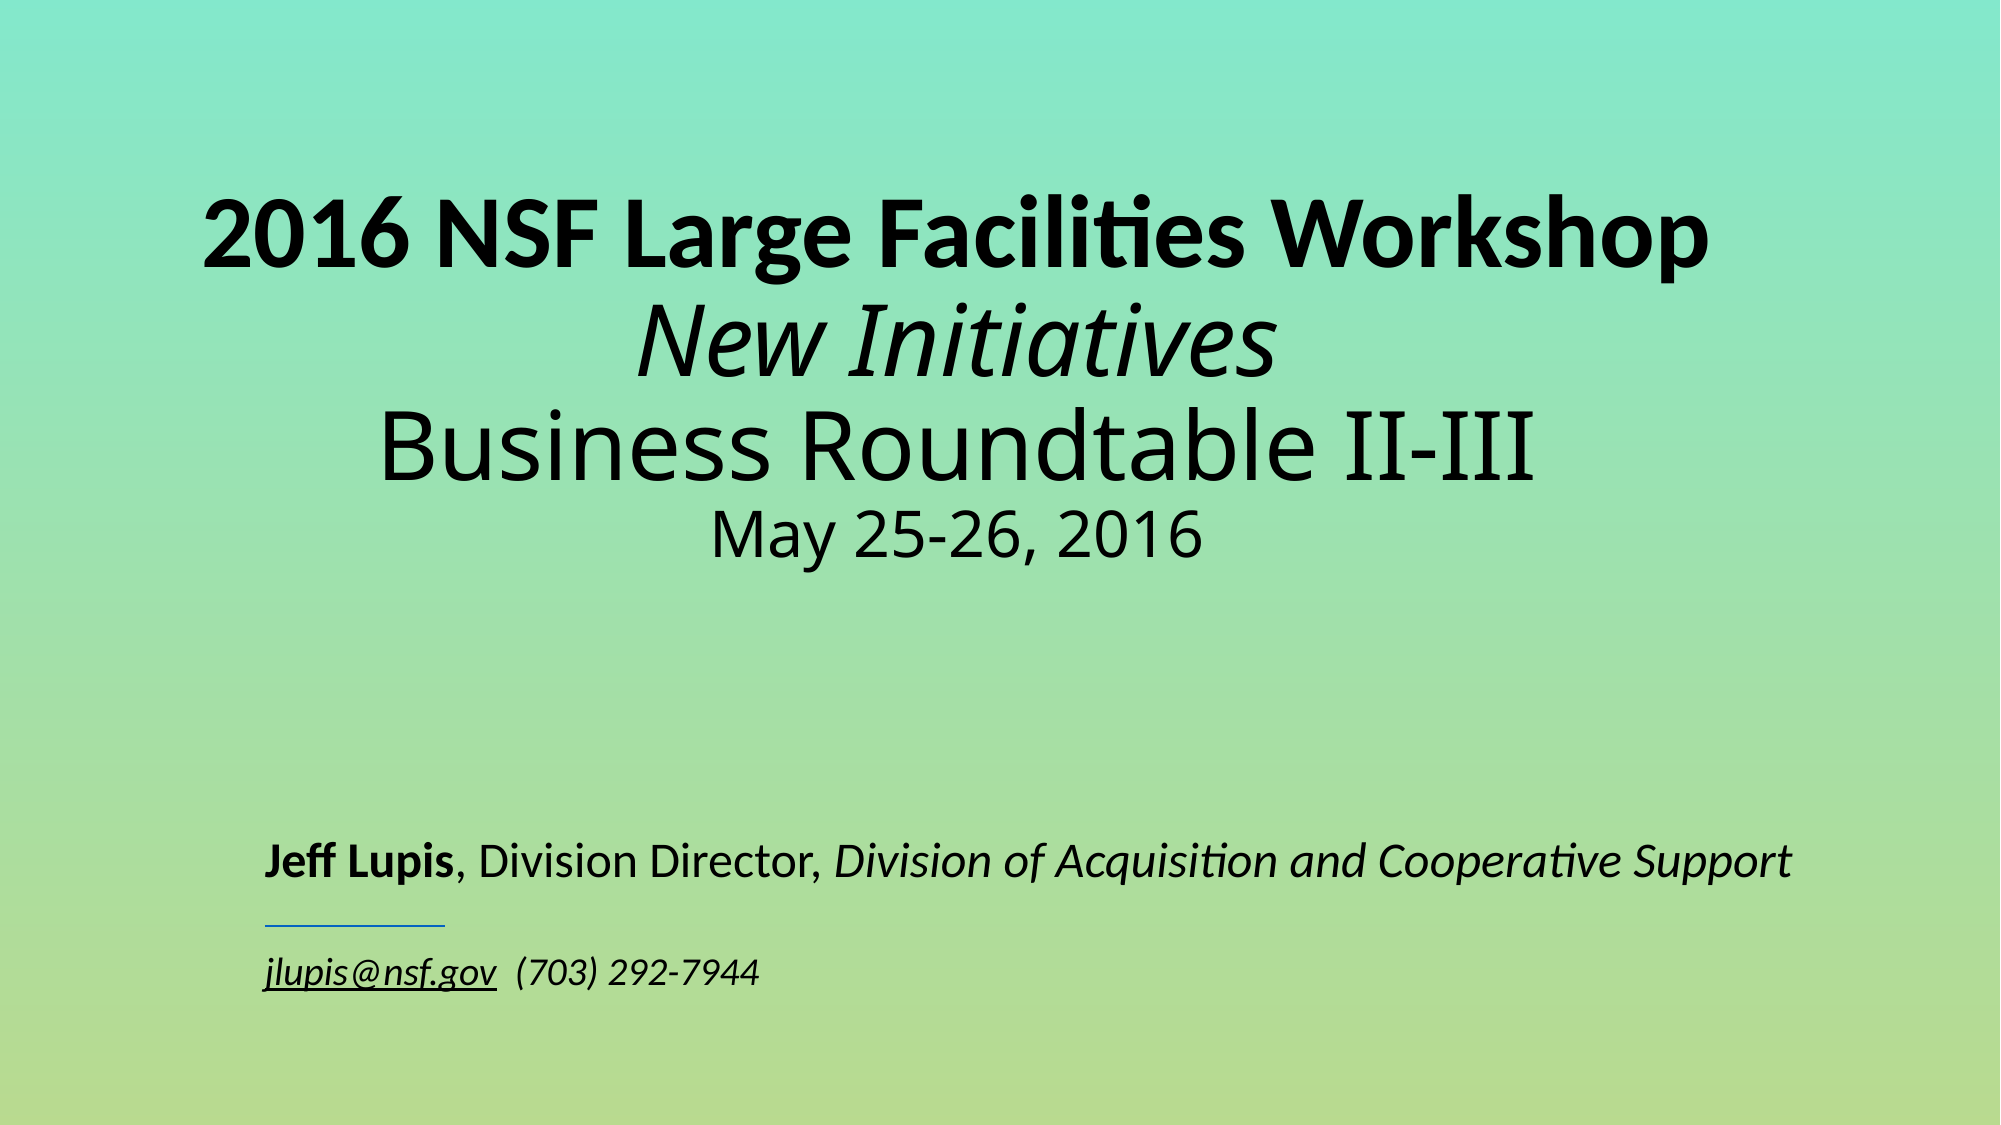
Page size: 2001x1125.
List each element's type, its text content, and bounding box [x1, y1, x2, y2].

subtitle Jeff Lupis, Division Director, Division of Acquisition and Cooperative Support jlupis@nsf.gov (703) 292-7944 [249, 826, 1833, 1014]
title 2016 NSF Large Facilities Workshop New Initiatives Business Roundtable II-III May 25-26, 2016 [186, 138, 1728, 579]
